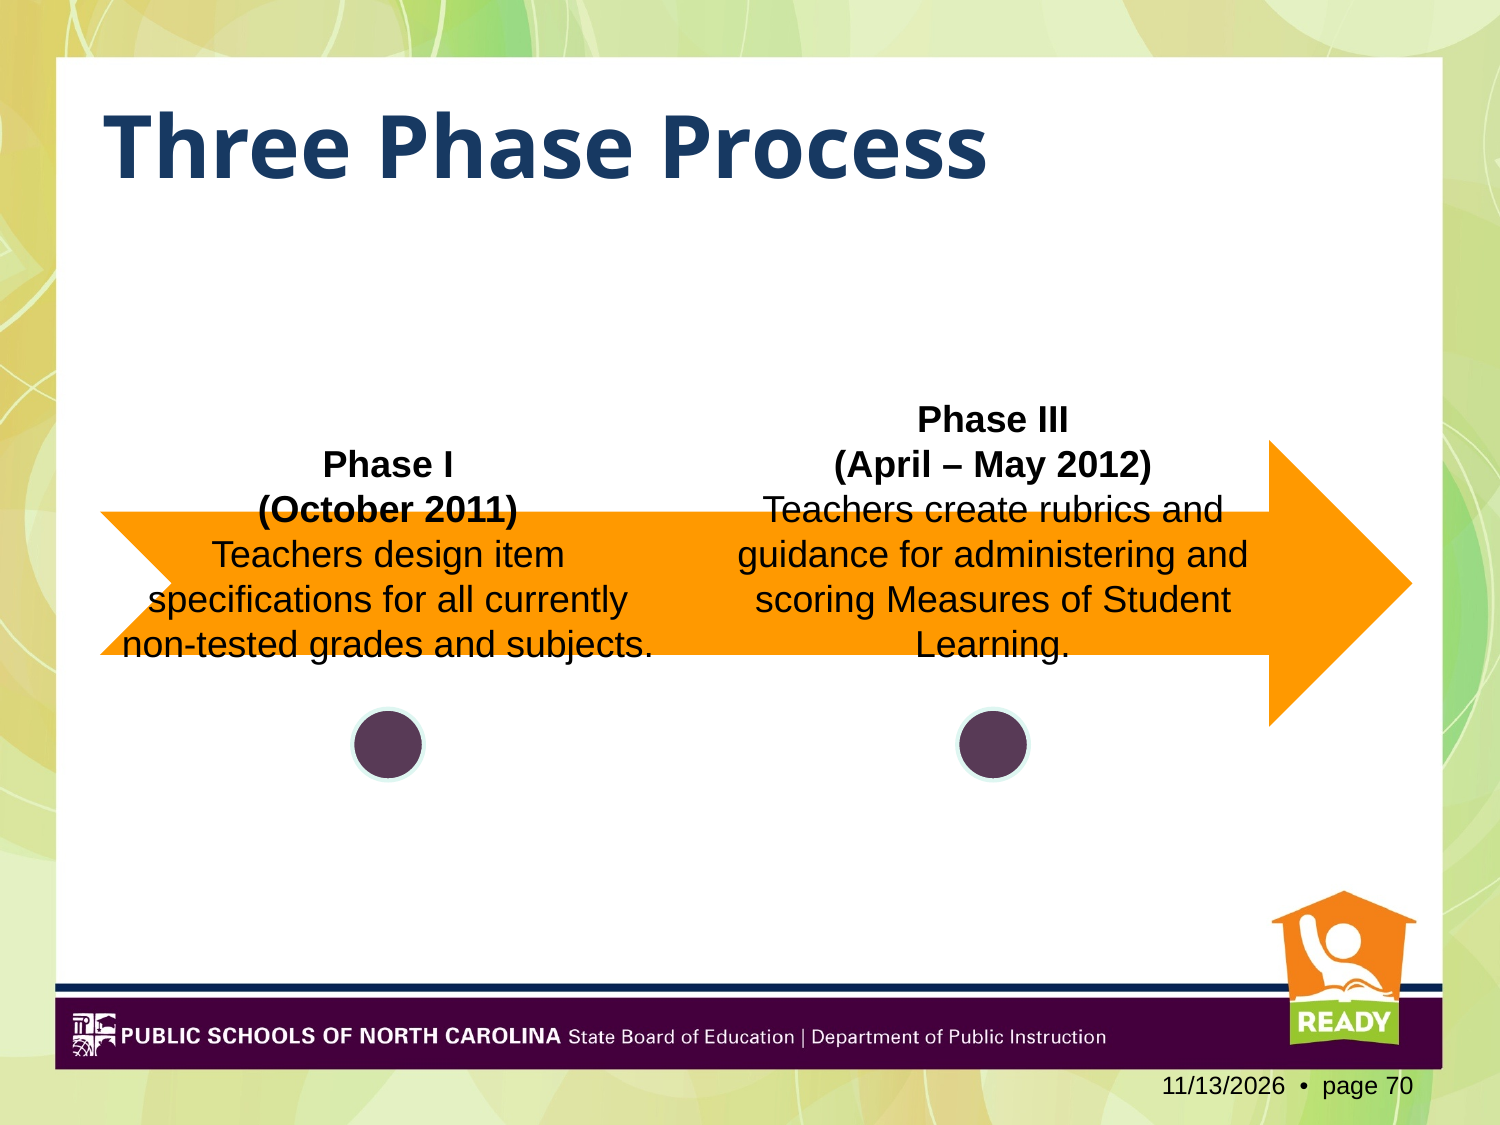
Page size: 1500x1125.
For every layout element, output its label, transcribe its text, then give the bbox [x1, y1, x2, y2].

title Three Phase Process [87, 75, 1413, 213]
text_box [99, 224, 1413, 942]
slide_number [1147, 1062, 1460, 1122]
picture [0, 0, 1500, 1125]
